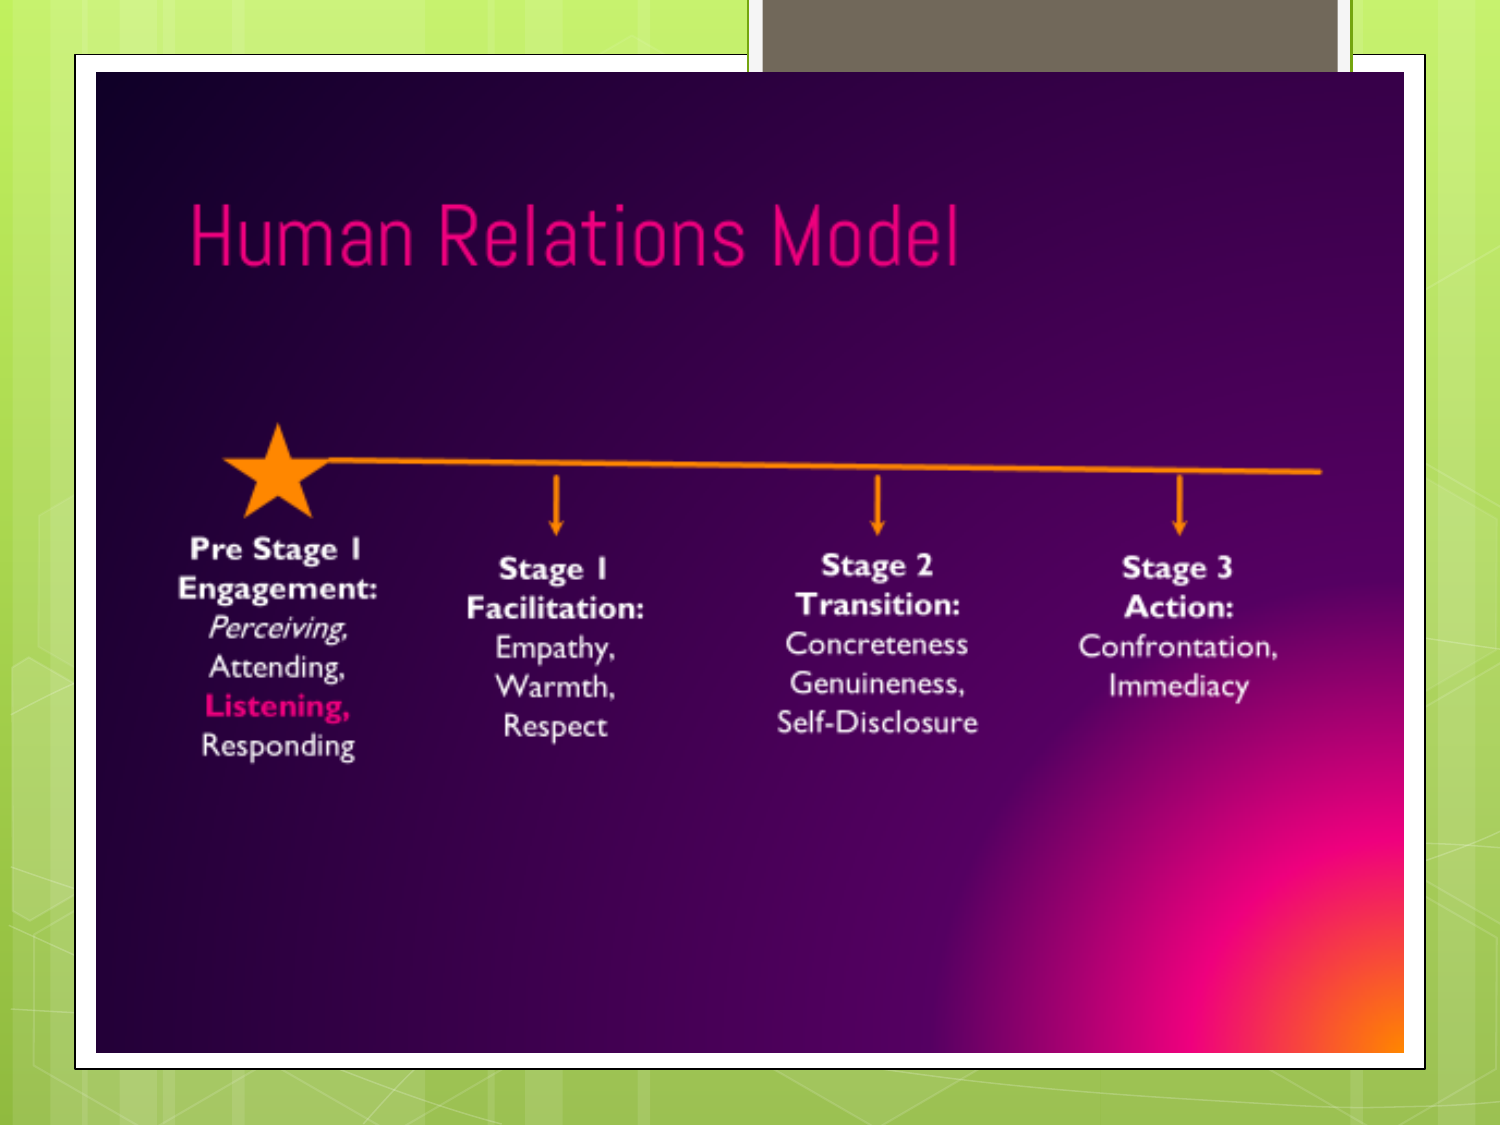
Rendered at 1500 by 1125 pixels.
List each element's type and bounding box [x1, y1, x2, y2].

picture [96, 72, 1404, 1053]
